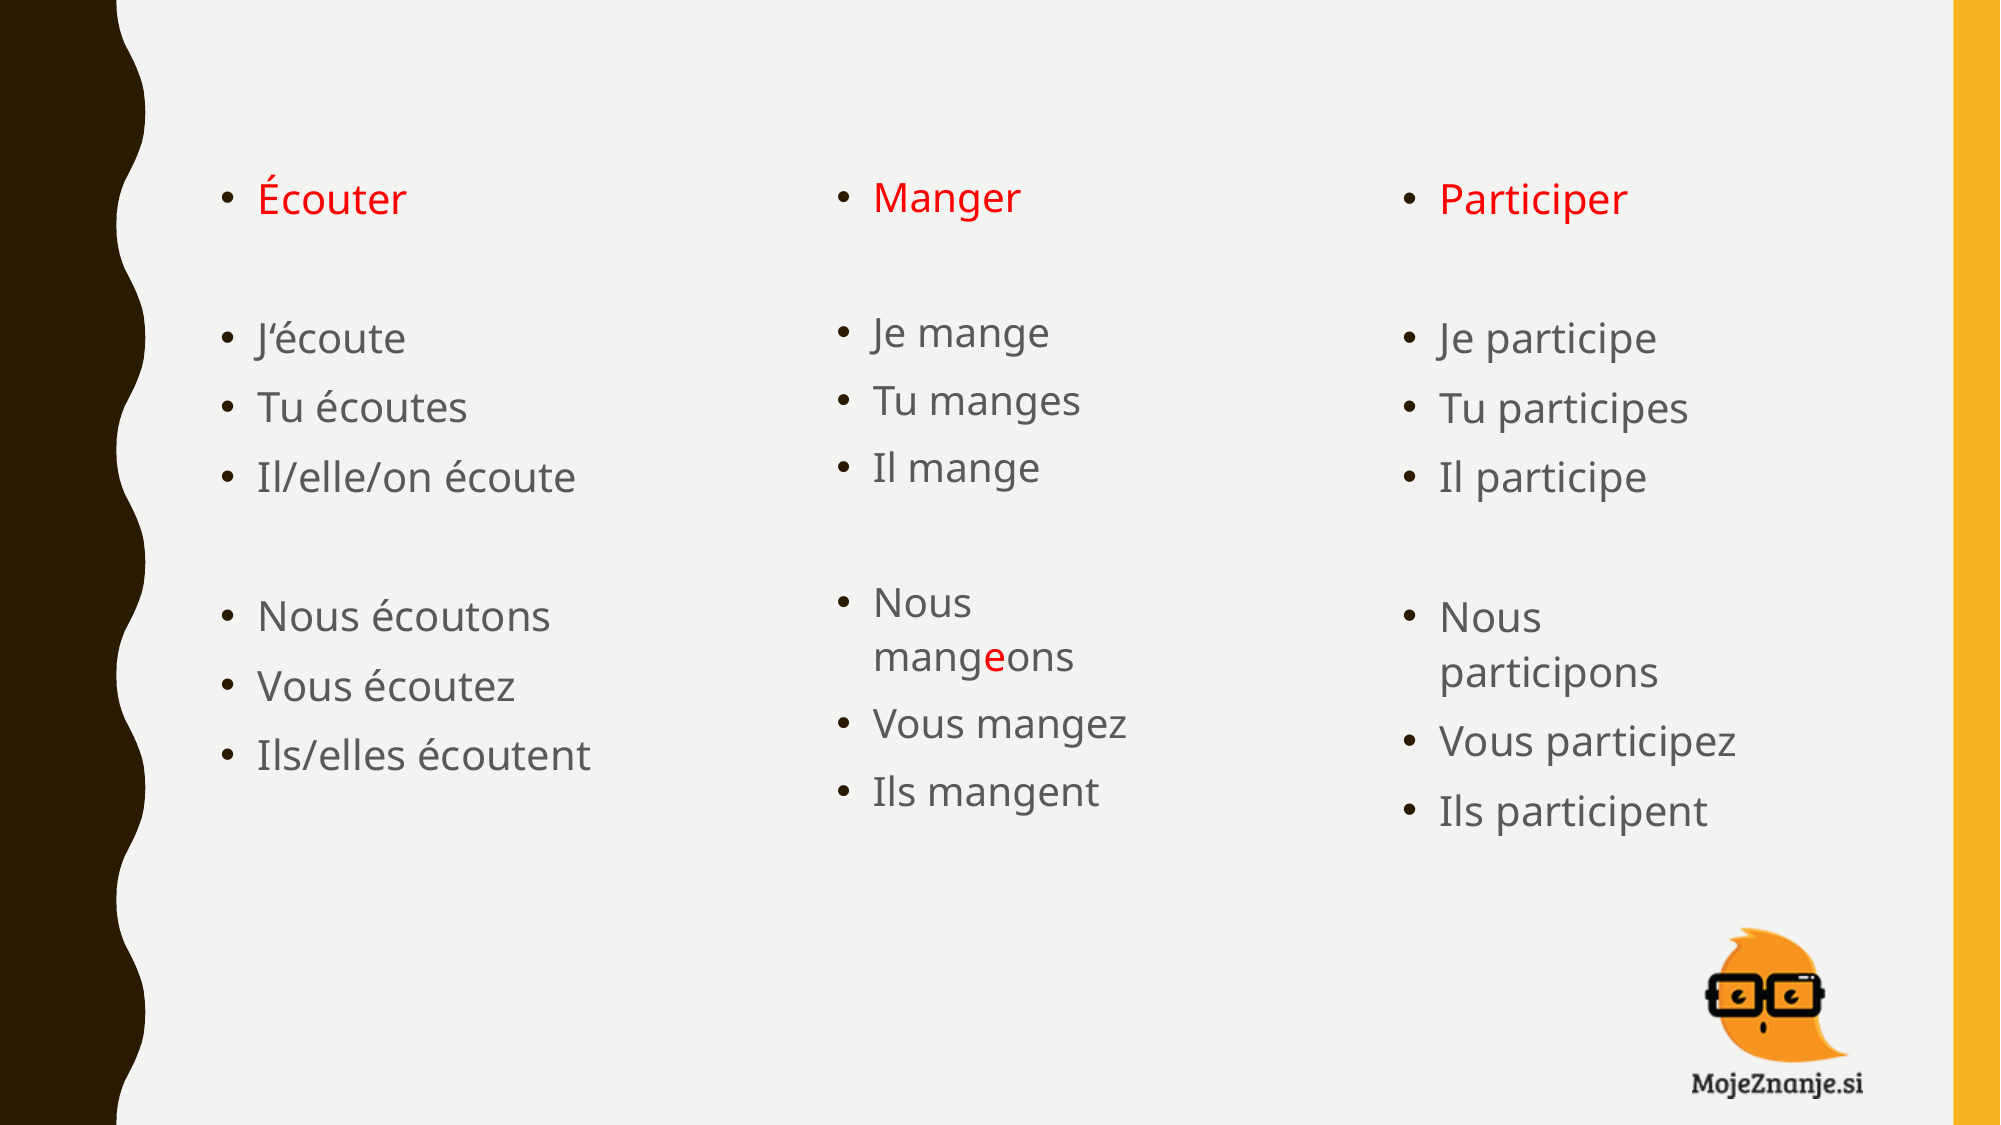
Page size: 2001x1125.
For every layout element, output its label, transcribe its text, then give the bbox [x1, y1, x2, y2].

picture [1692, 926, 1863, 1099]
text_box Manger Je mange Tu manges Il mange Nous mangeons Vous mangez Ils mangent [821, 160, 1182, 828]
list Écouter J‘écoute Tu écoutes Il/elle/on écoute Nous écoutons Vous écoutez Ils/elles écoutent [205, 160, 617, 965]
text_box Participer Je participe Tu participes Il participe Nous participons Vous participez Ils participent [1387, 160, 1756, 969]
